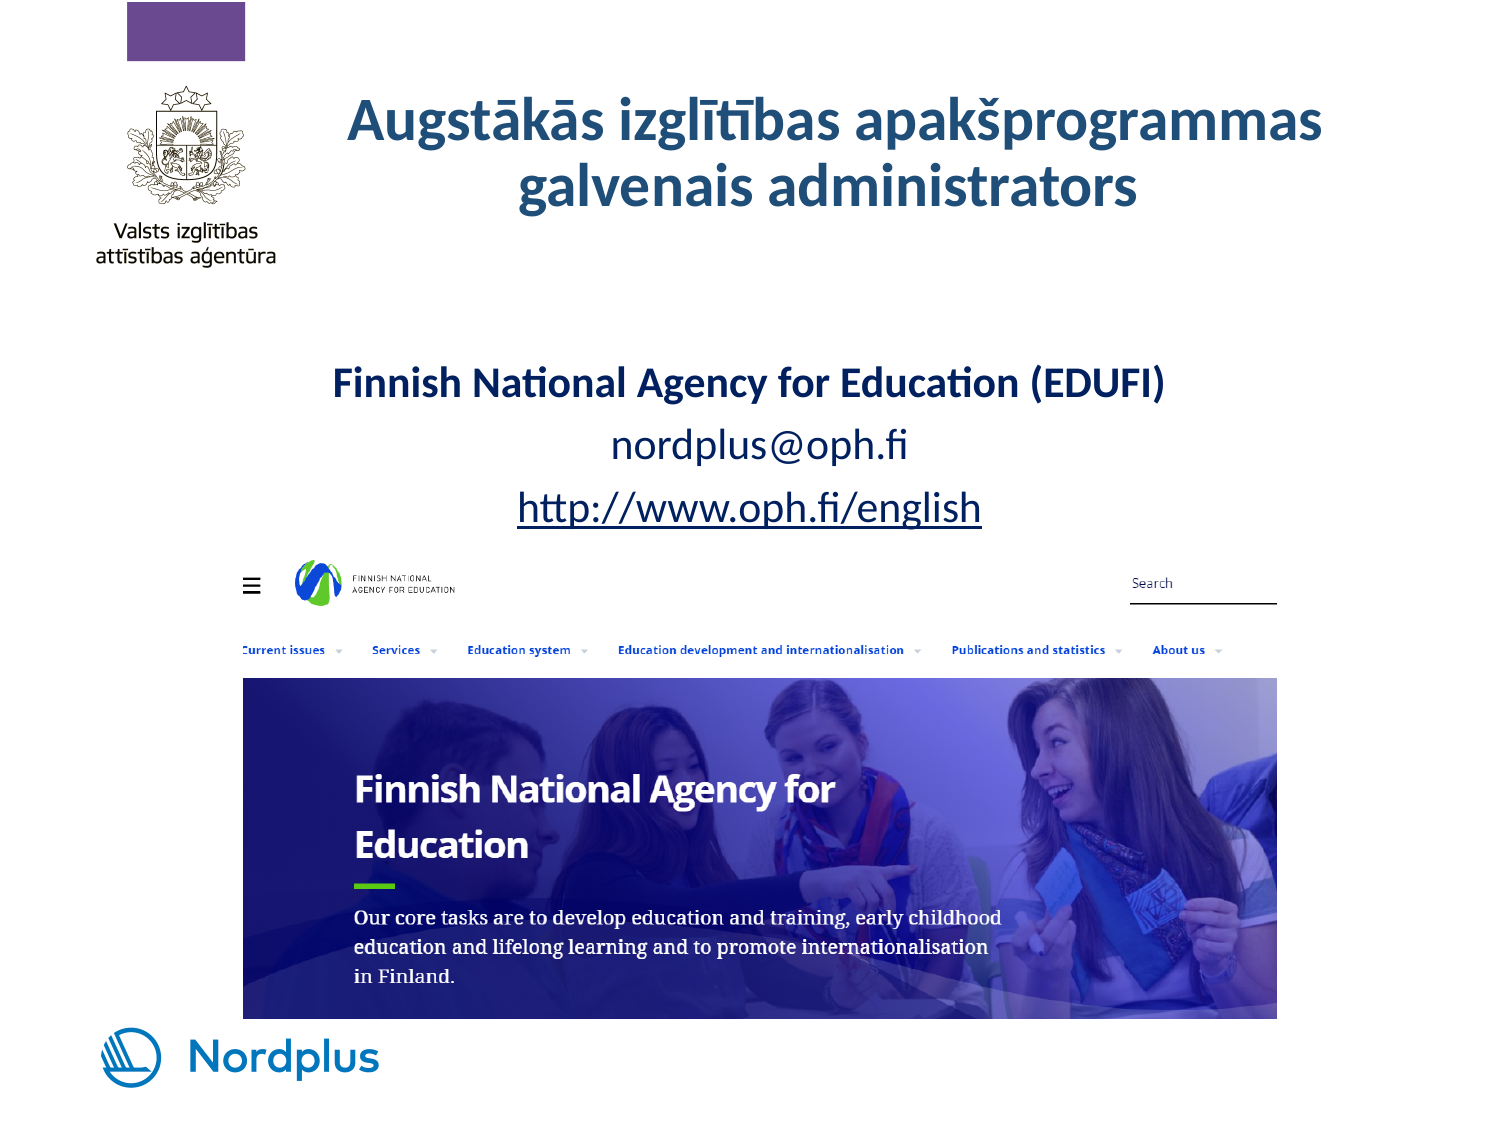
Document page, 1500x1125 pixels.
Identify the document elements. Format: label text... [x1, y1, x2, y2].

picture [0, 0, 1500, 1125]
list Finnish National Agency for Education (EDUFI) nordplus@oph.fi http://www.oph.fi/english [107, 351, 1402, 598]
title Augstākās izglītības apakšprogrammas galvenais administrators [325, 54, 1346, 253]
